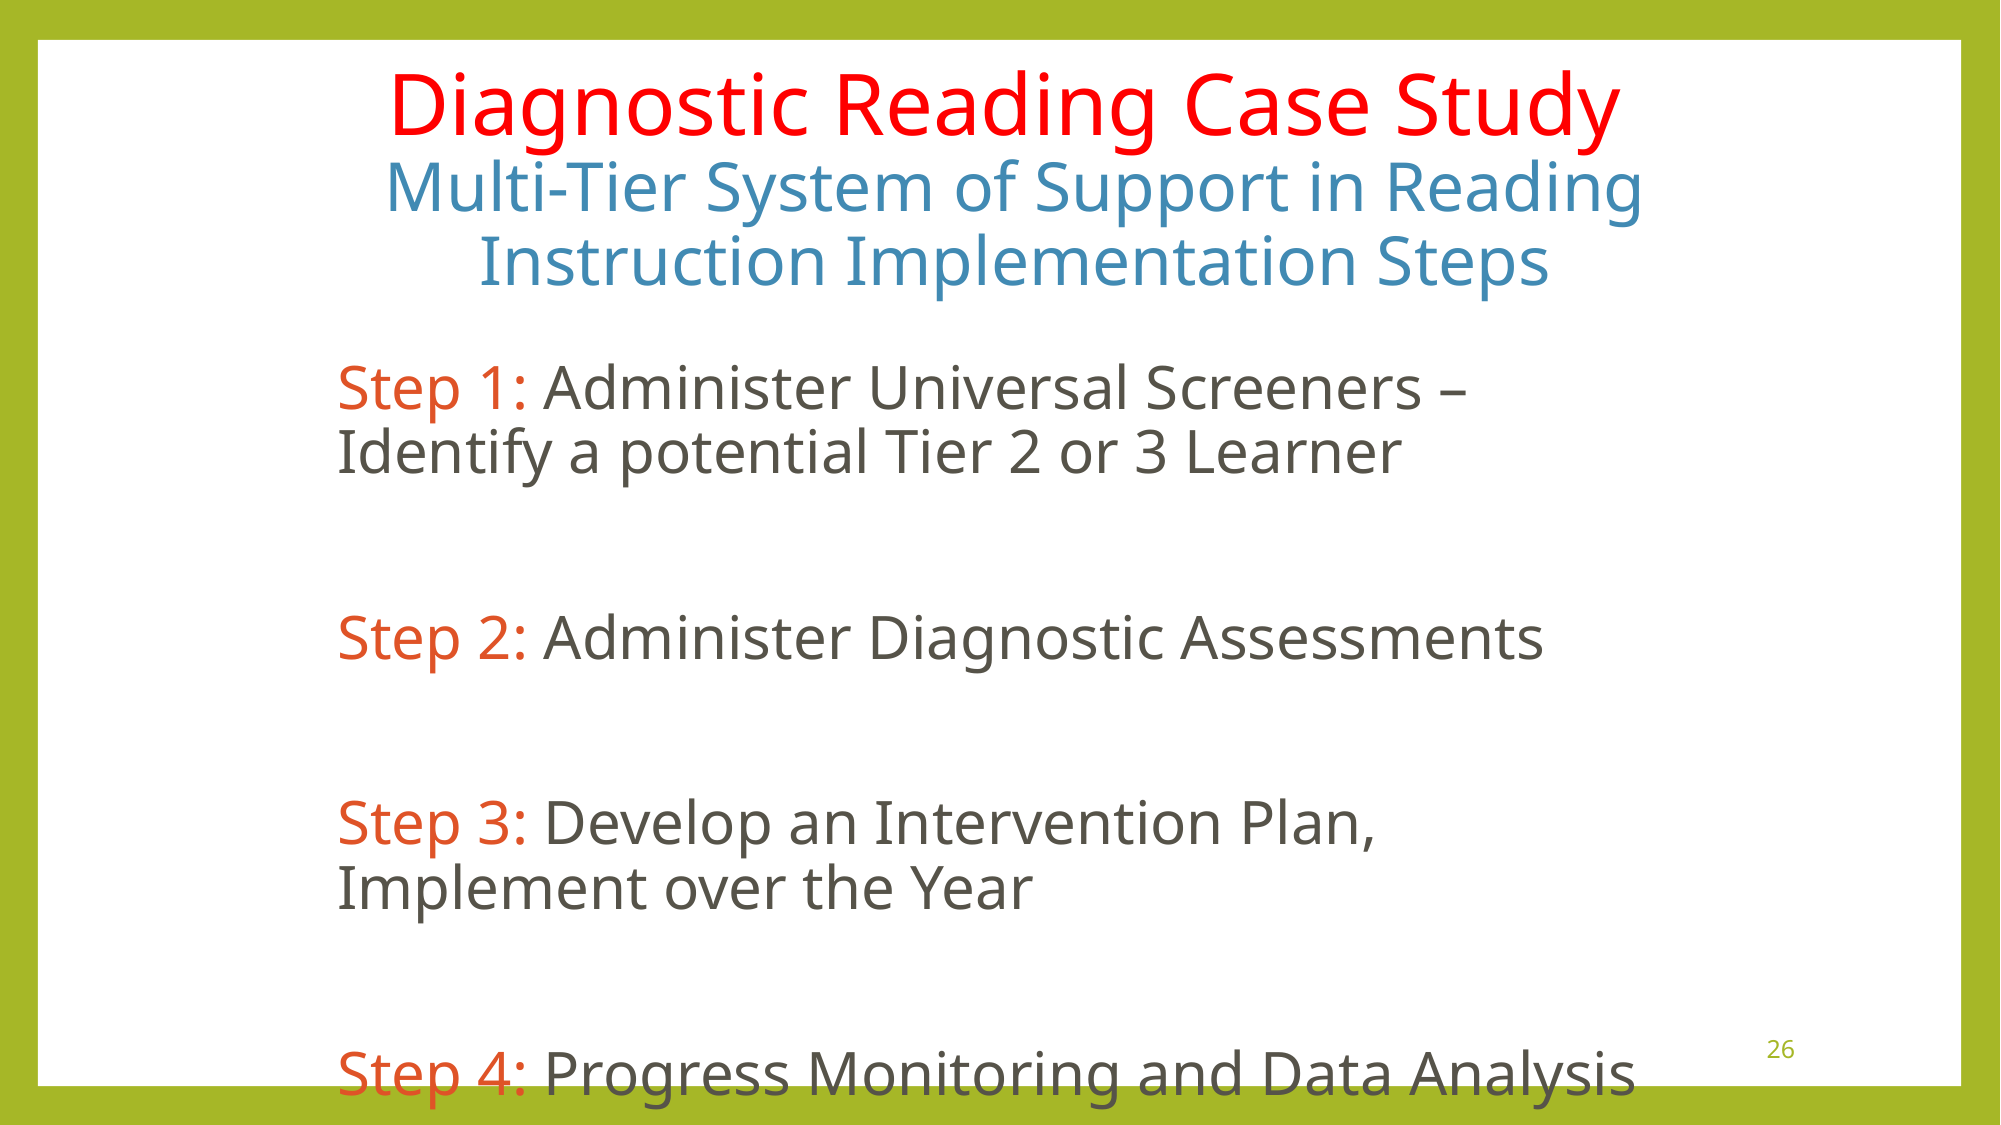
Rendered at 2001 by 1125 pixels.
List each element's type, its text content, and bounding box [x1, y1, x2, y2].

list Step 1: Administer Universal Screeners – Identify a potential Tier 2 or 3 Learner Step 2: Administer Diagnostic Assessments Step 3: Develop an Intervention Plan, Implement over the Year Step 4: Progress Monitoring and Data Analysis [322, 350, 1660, 1125]
title Diagnostic Reading Case Study Multi-Tier System of Support in Reading Instruction Implementation Steps [322, 51, 1710, 310]
slide_number 26 [1530, 1020, 1811, 1081]
